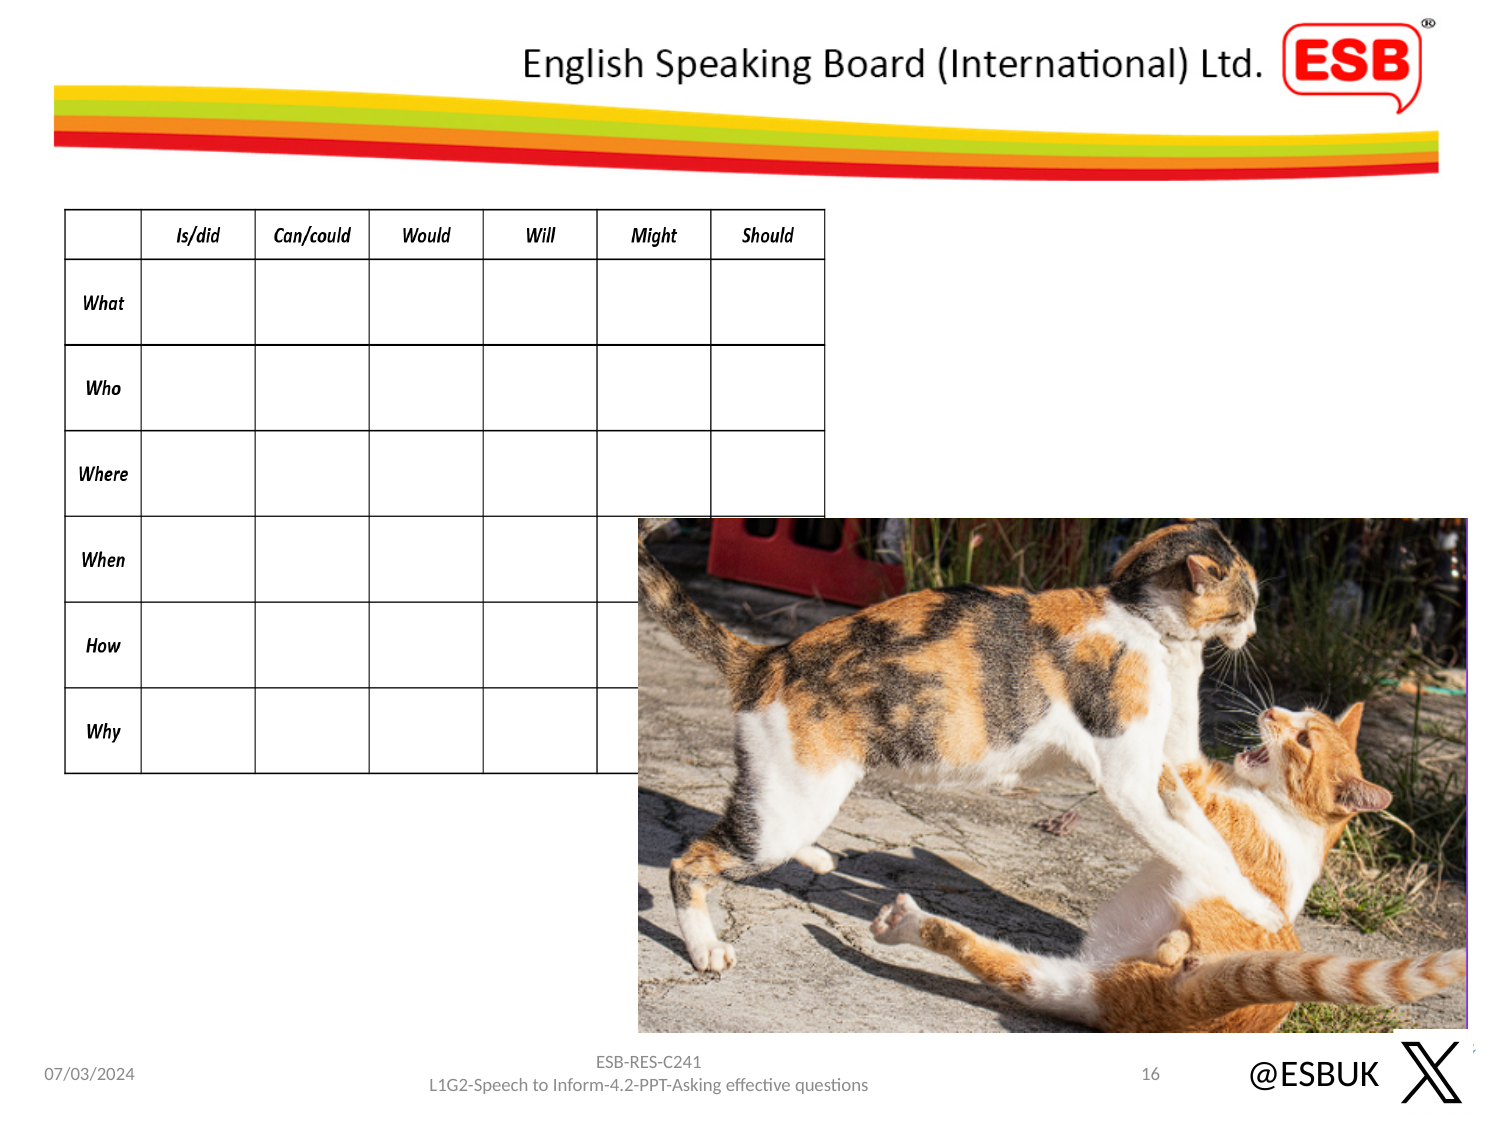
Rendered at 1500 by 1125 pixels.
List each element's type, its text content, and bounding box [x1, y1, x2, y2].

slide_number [29, 1042, 367, 1103]
footer ESB-RES-C241 L1G2-Speech to Inform-4.2-PPT-Asking effective questions [395, 1042, 902, 1103]
picture [0, 0, 1500, 189]
picture [64, 208, 1476, 1116]
slide_number 16 [930, 1042, 1176, 1103]
